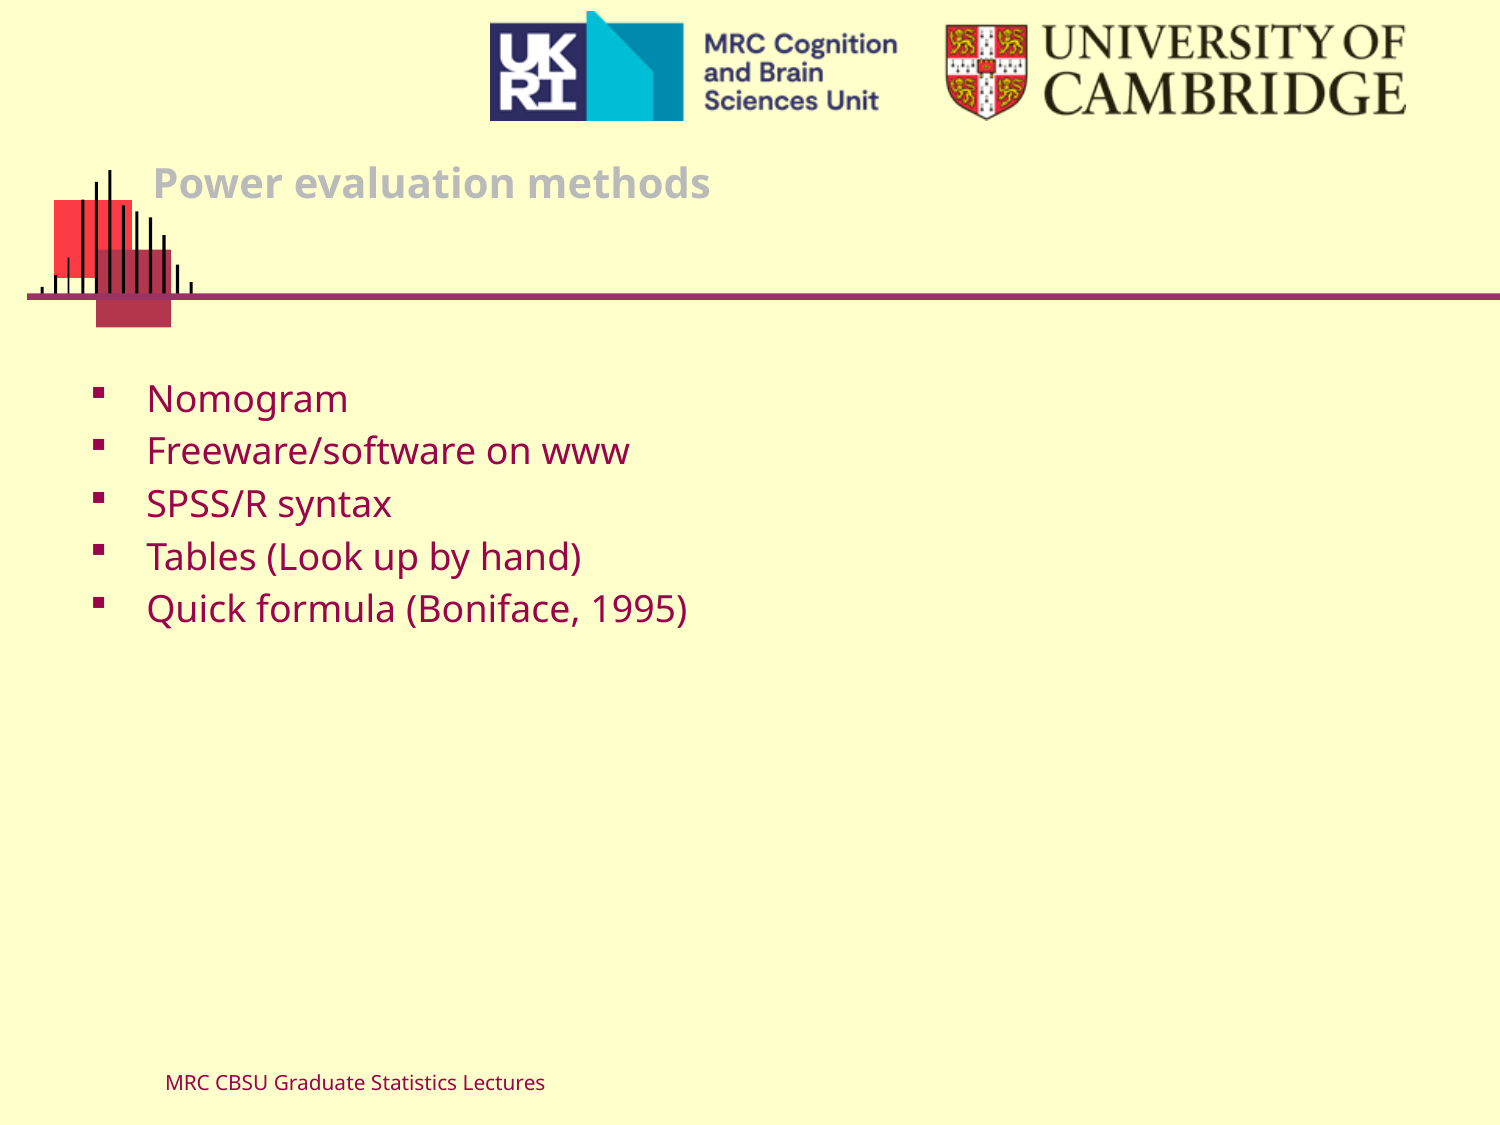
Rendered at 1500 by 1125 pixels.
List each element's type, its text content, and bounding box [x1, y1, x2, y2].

footer MRC CBSU Graduate Statistics Lectures [149, 1062, 988, 1101]
picture [490, 11, 1406, 121]
title Power evaluation methods [137, 137, 988, 233]
list Nomogram Freeware/software on www SPSS/R syntax Tables (Look up by hand) Quick formula (Boniface, 1995) [75, 262, 1425, 1038]
